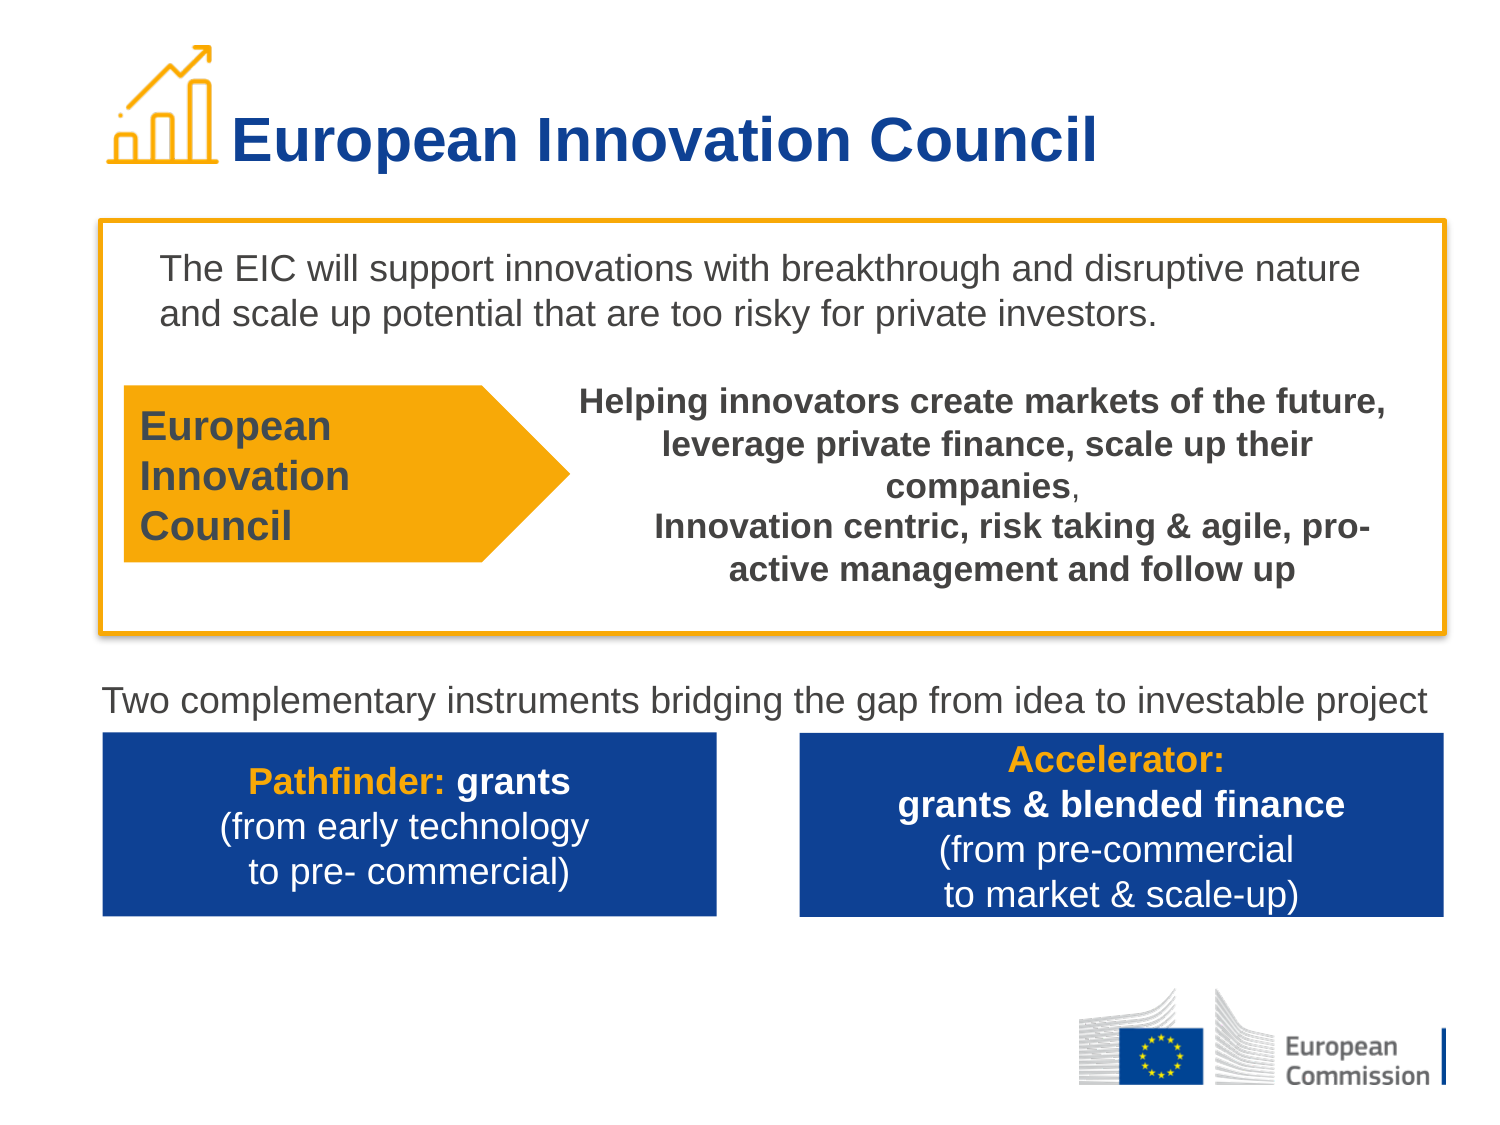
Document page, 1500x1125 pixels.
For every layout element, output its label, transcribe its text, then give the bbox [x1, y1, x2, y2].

text_box Two complementary instruments bridging the gap from idea to investable project [86, 668, 1451, 729]
picture [1078, 987, 1447, 1086]
text_box The EIC will support innovations with breakthrough and disruptive nature and scale up potential that are too risky for private investors. [99, 220, 1445, 634]
picture [102, 45, 222, 164]
title European Innovation Council [217, 91, 1500, 210]
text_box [123, 384, 1414, 563]
text_box Accelerator: grants & blended finance (from pre-commercial to market & scale-up) [798, 731, 1446, 919]
text_box Innovation centric, risk taking & agile, pro-active management and follow up [612, 571, 1413, 619]
text_box Pathfinder: grants (from early technology to pre- commercial) [100, 730, 719, 918]
